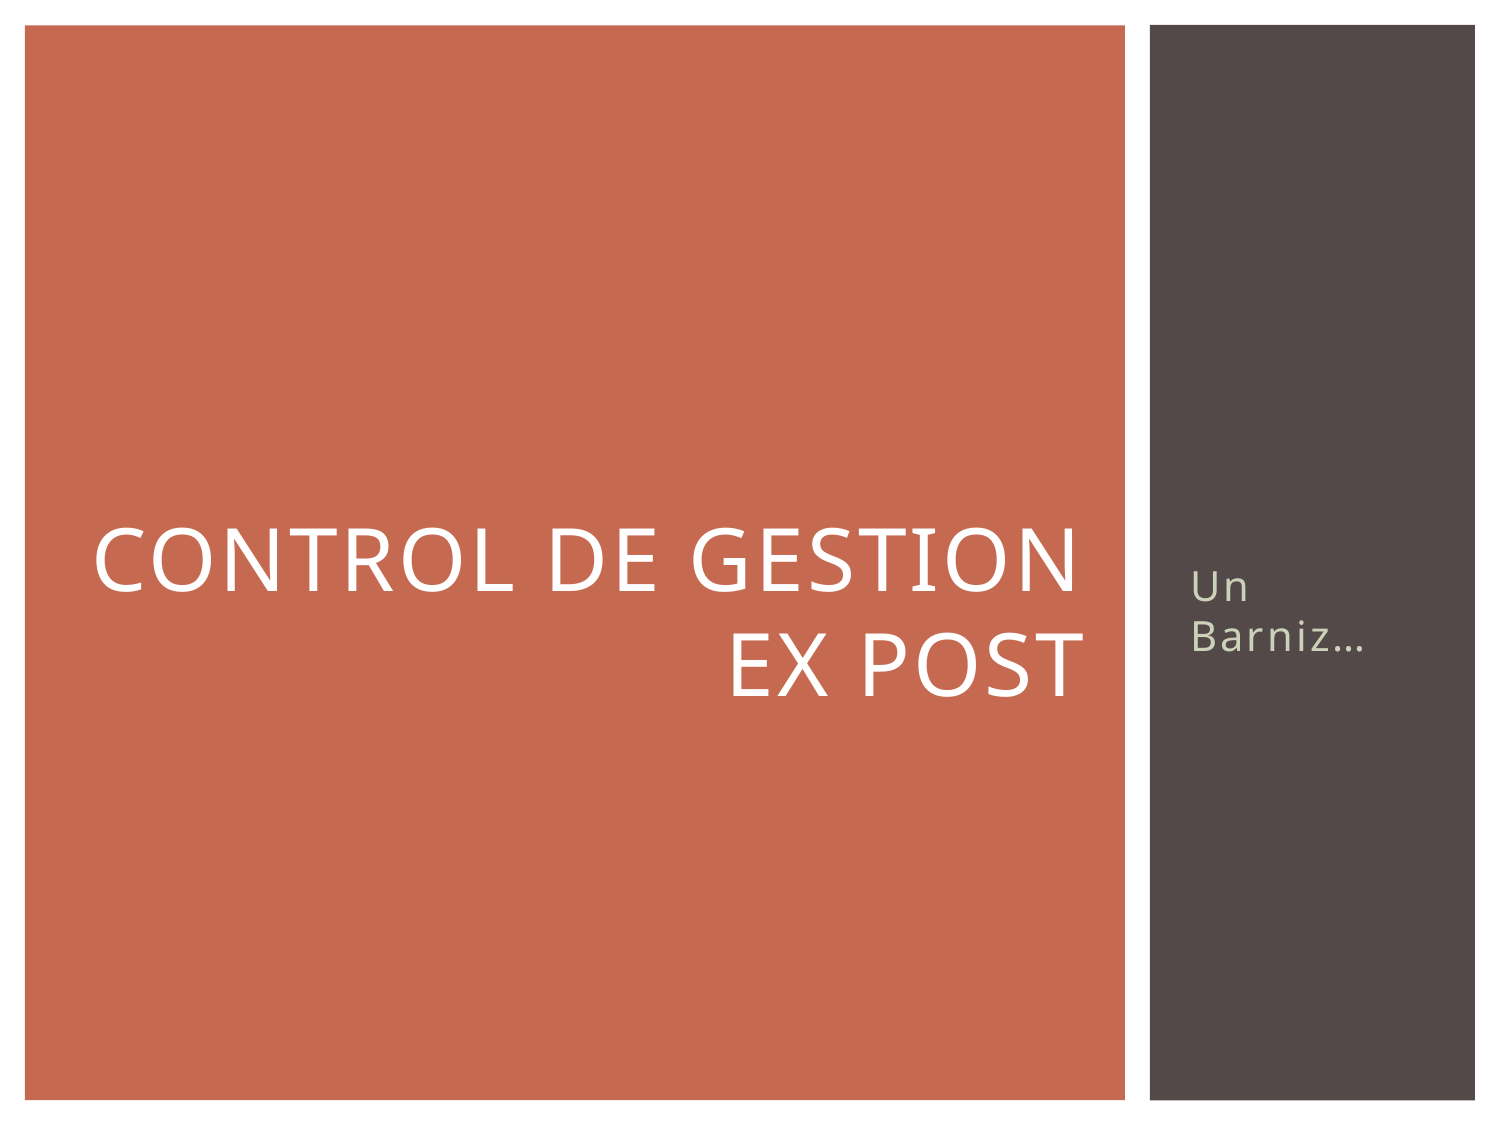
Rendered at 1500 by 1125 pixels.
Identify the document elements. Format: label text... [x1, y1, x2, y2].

title Control de gestion ex Post [62, 474, 1100, 745]
list Un Barniz… [1175, 474, 1438, 745]
